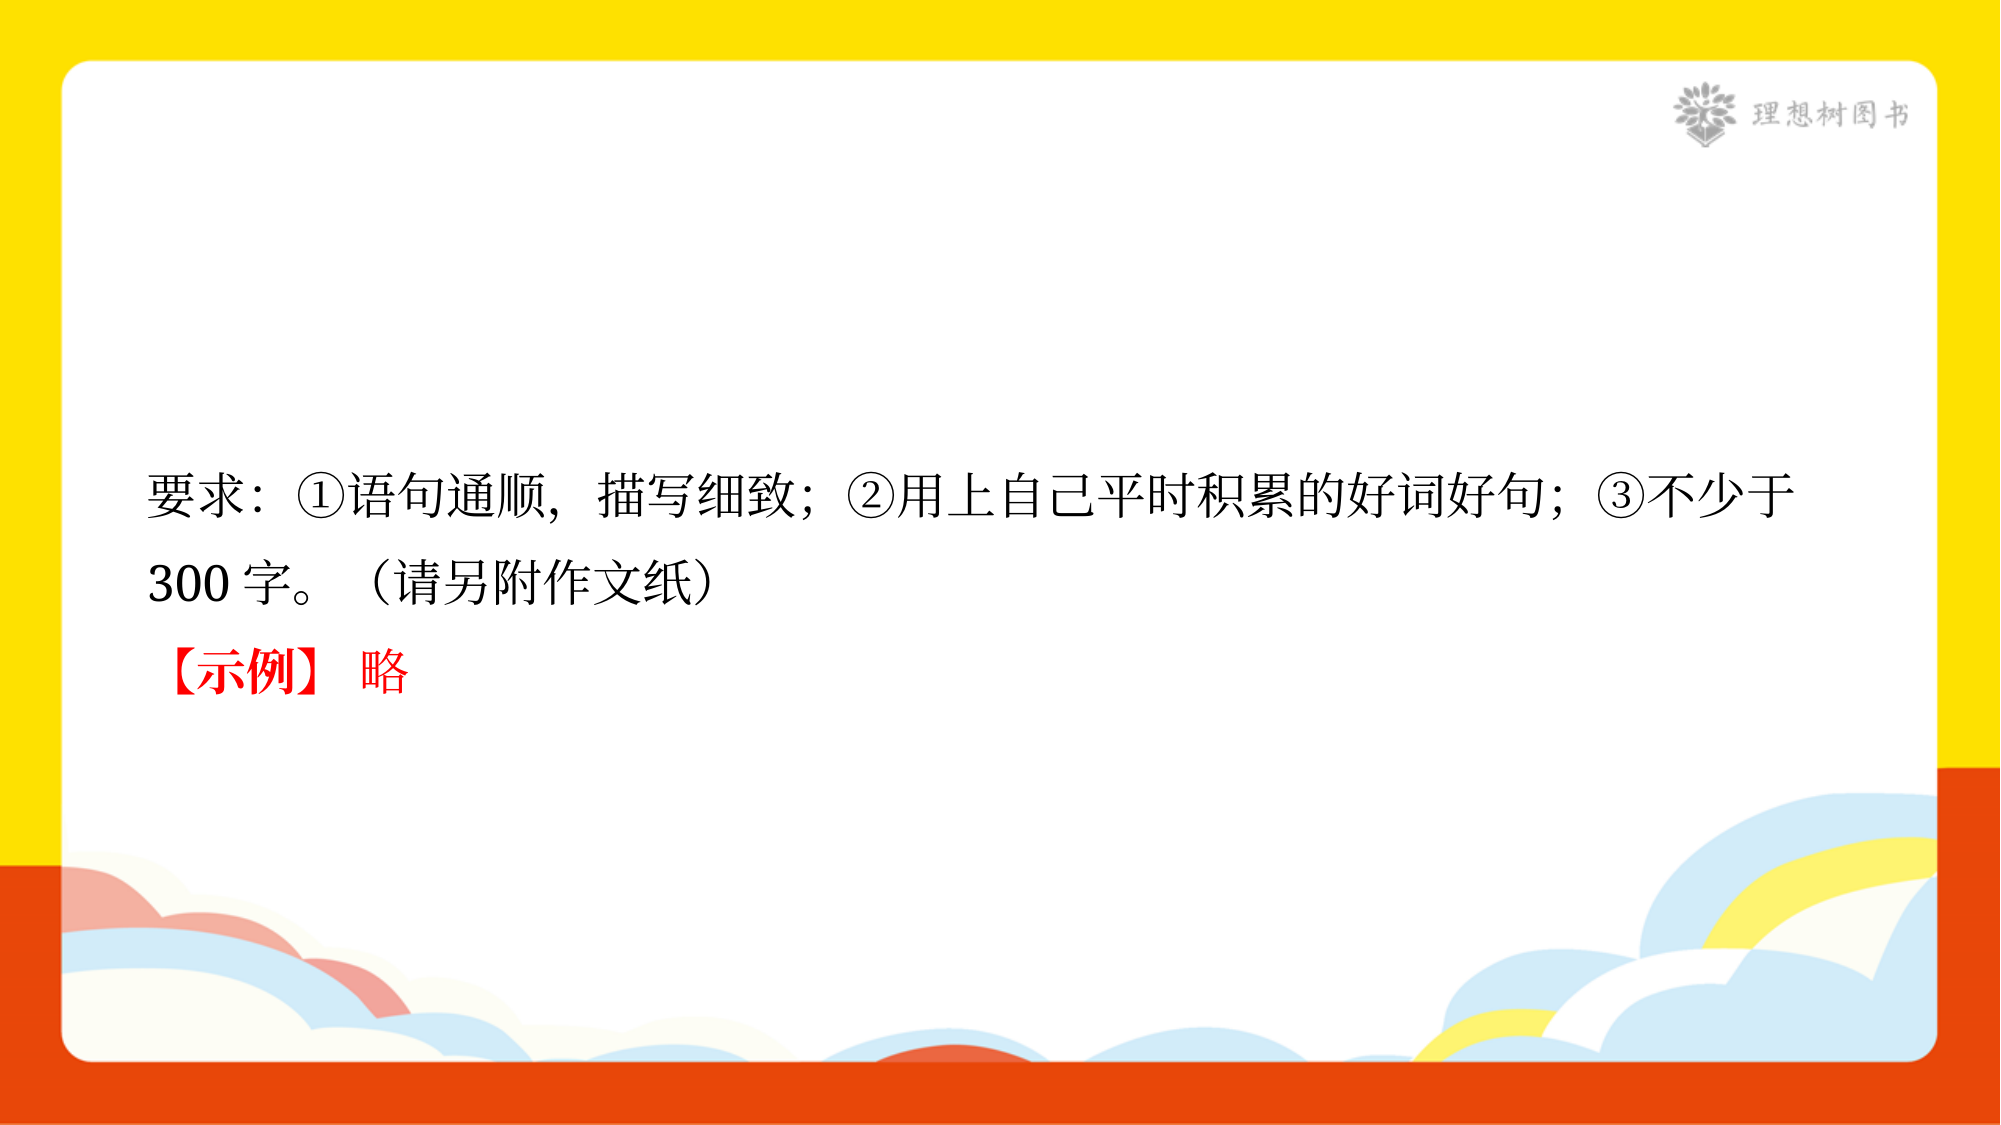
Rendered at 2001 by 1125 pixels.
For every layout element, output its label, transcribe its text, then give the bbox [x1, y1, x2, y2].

picture [0, 0, 2000, 1125]
text_box 【示例】 略 [146, 612, 1851, 691]
text_box 要求：①语句通顺，描写细致；②用上自己平时积累的好词好句；③不少于 300字。（请另附作文纸） [146, 432, 1851, 603]
